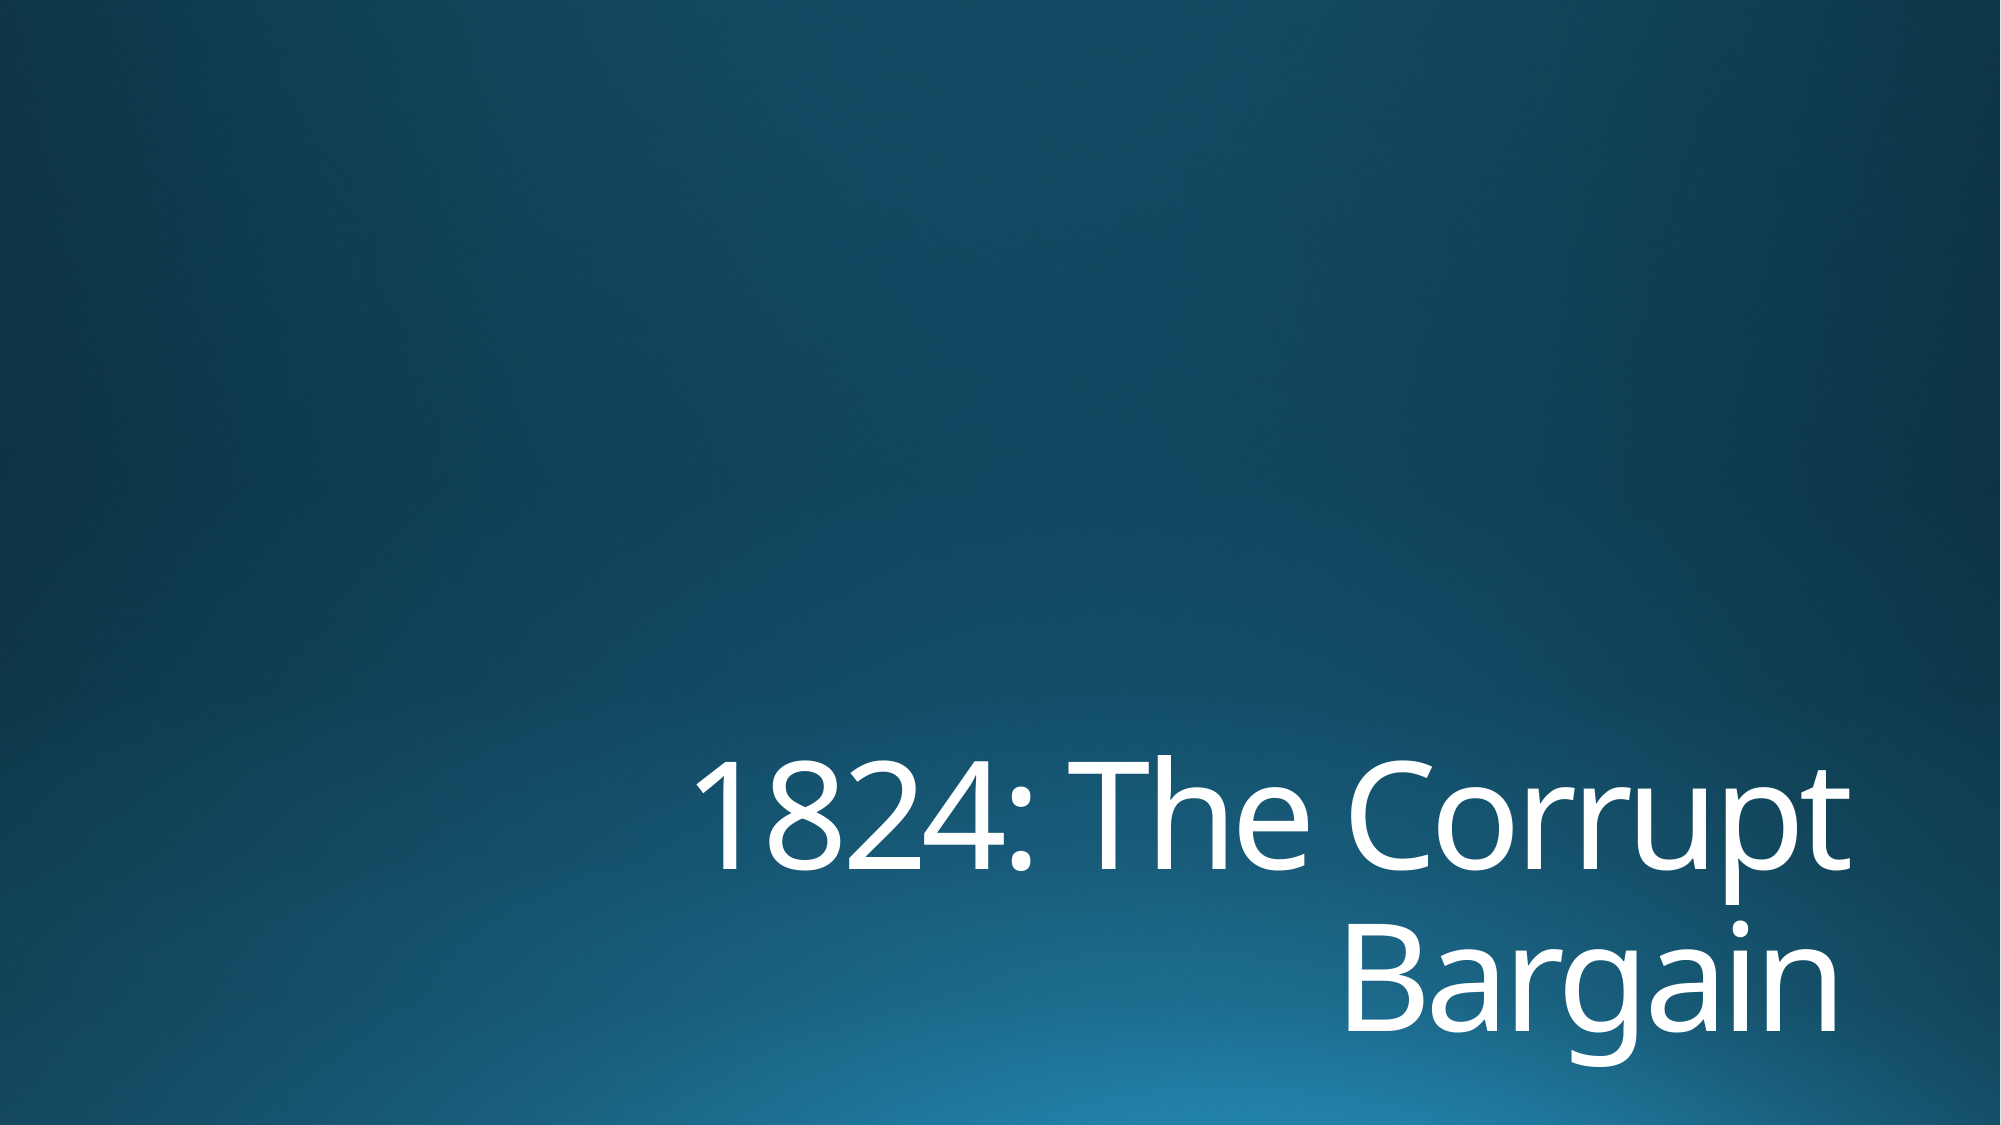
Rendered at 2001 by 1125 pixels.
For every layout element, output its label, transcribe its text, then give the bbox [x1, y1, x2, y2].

picture [0, 0, 2001, 1125]
title 1824: The Corrupt Bargain [362, 732, 1863, 1002]
